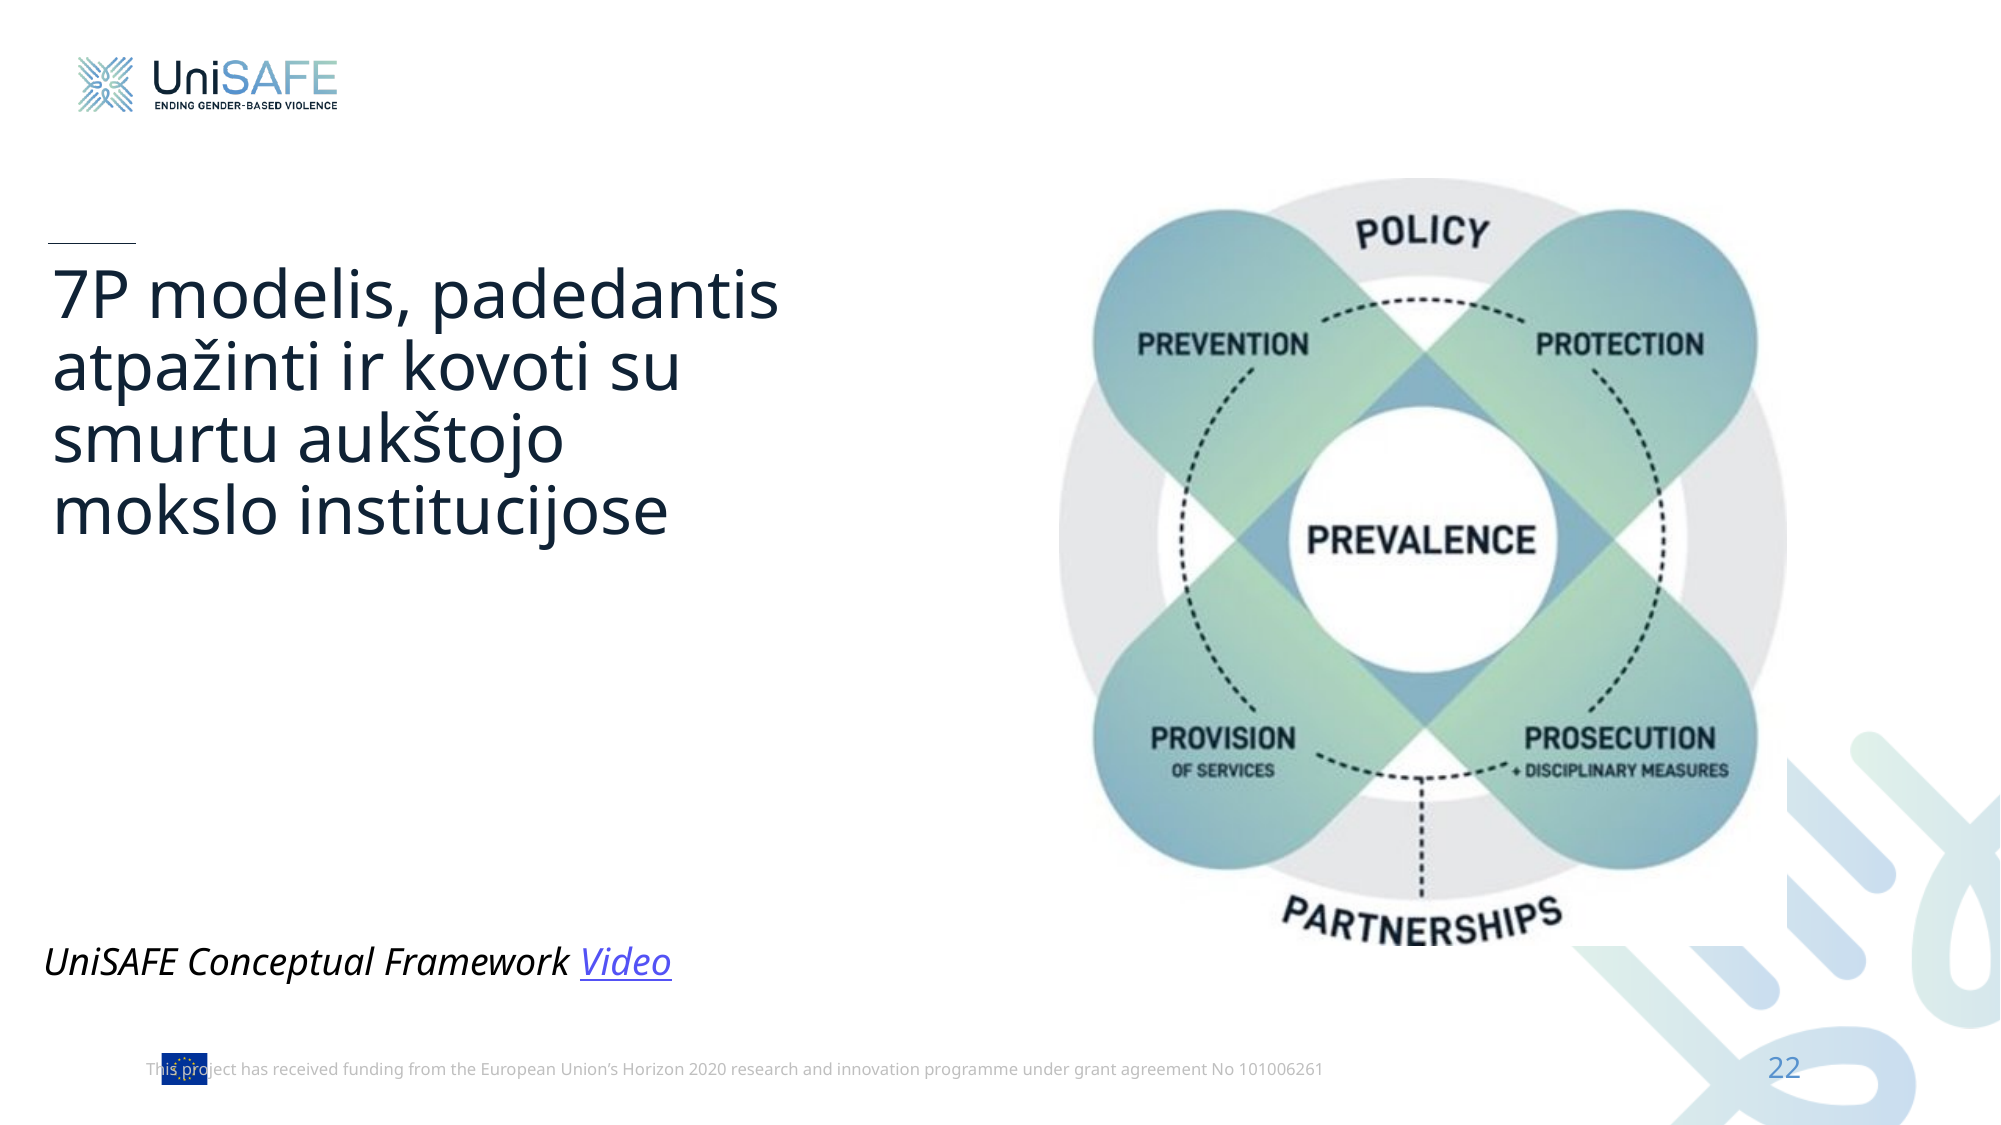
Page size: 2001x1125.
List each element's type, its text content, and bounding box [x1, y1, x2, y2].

slide_number 22 [1366, 1038, 1817, 1099]
picture [78, 57, 337, 112]
picture [1059, 178, 1787, 947]
title 7P modelis, padedantis atpažinti ir kovoti su smurtu aukštojo mokslo institucijose [52, 229, 799, 358]
text_box UniSAFE Conceptual Framework Video [28, 930, 706, 997]
